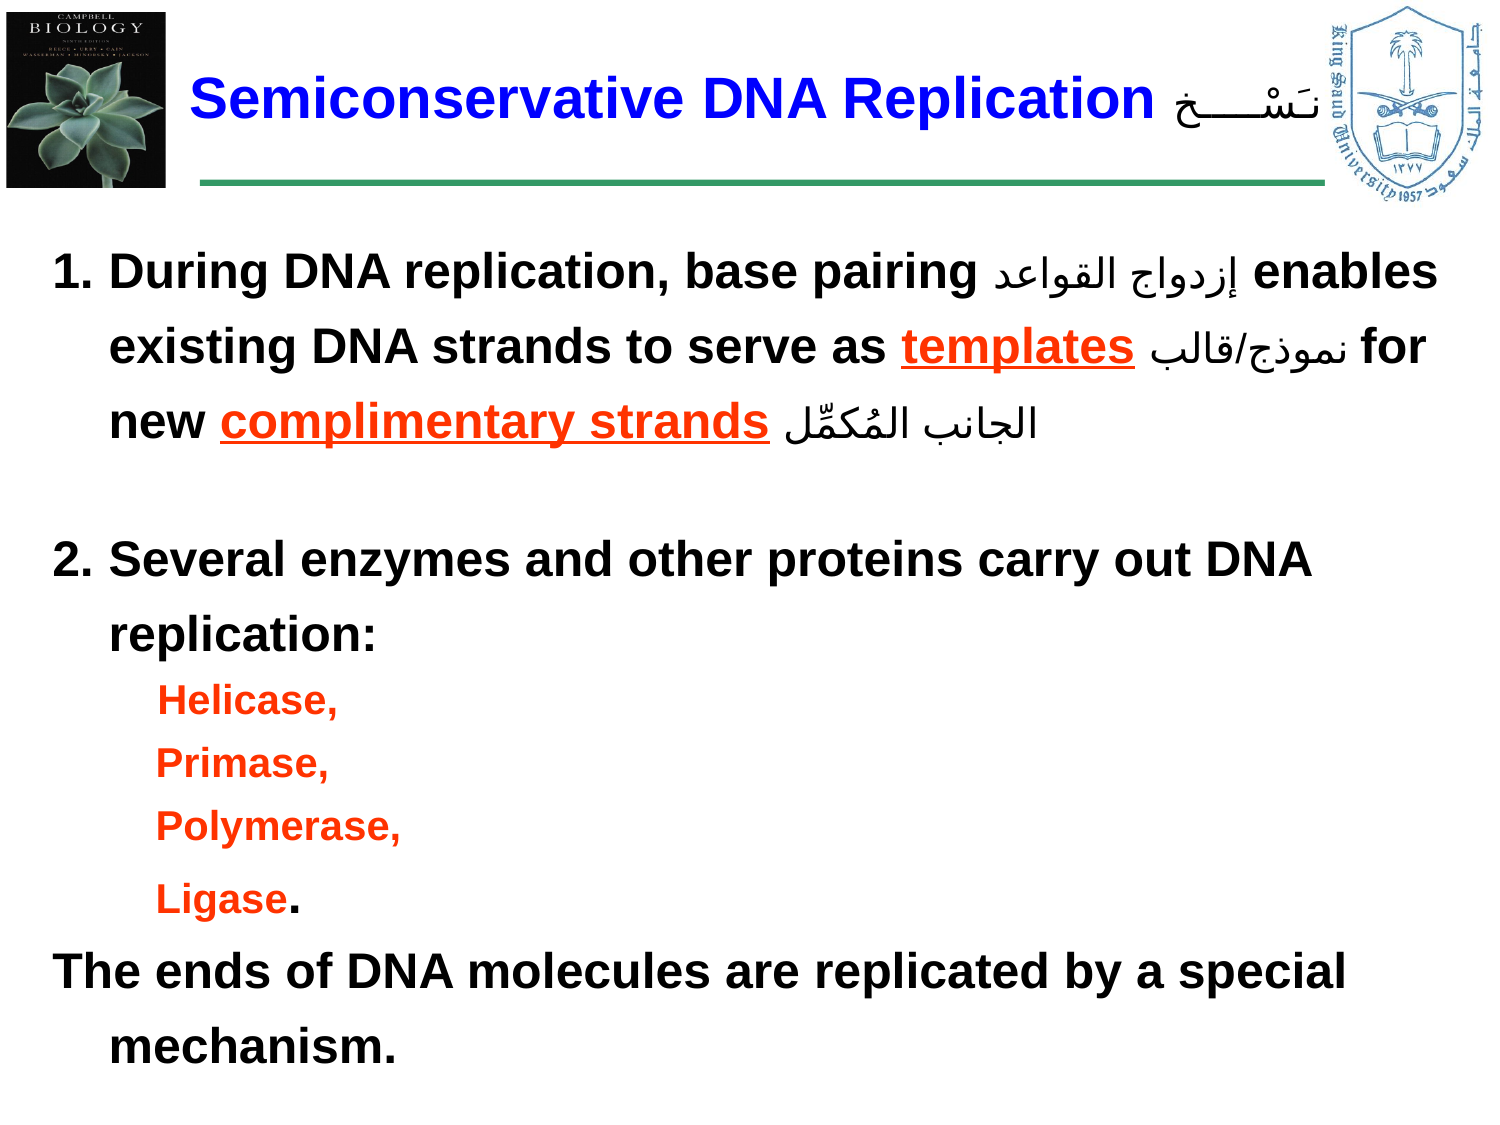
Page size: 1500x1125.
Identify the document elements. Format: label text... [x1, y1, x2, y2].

text_box During DNA replication, base pairing إزدواج القواعد enables existing DNA strands to serve as templates نموذج/قالب for new complimentary strands الجانب المُكمِّل Several enzymes and other proteins carry out DNA replication: Helicase, Primase, Polymerase, Ligase. The ends of DNA molecules are replicated by a special mechanism. [37, 216, 1475, 1081]
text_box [5, 0, 1488, 209]
